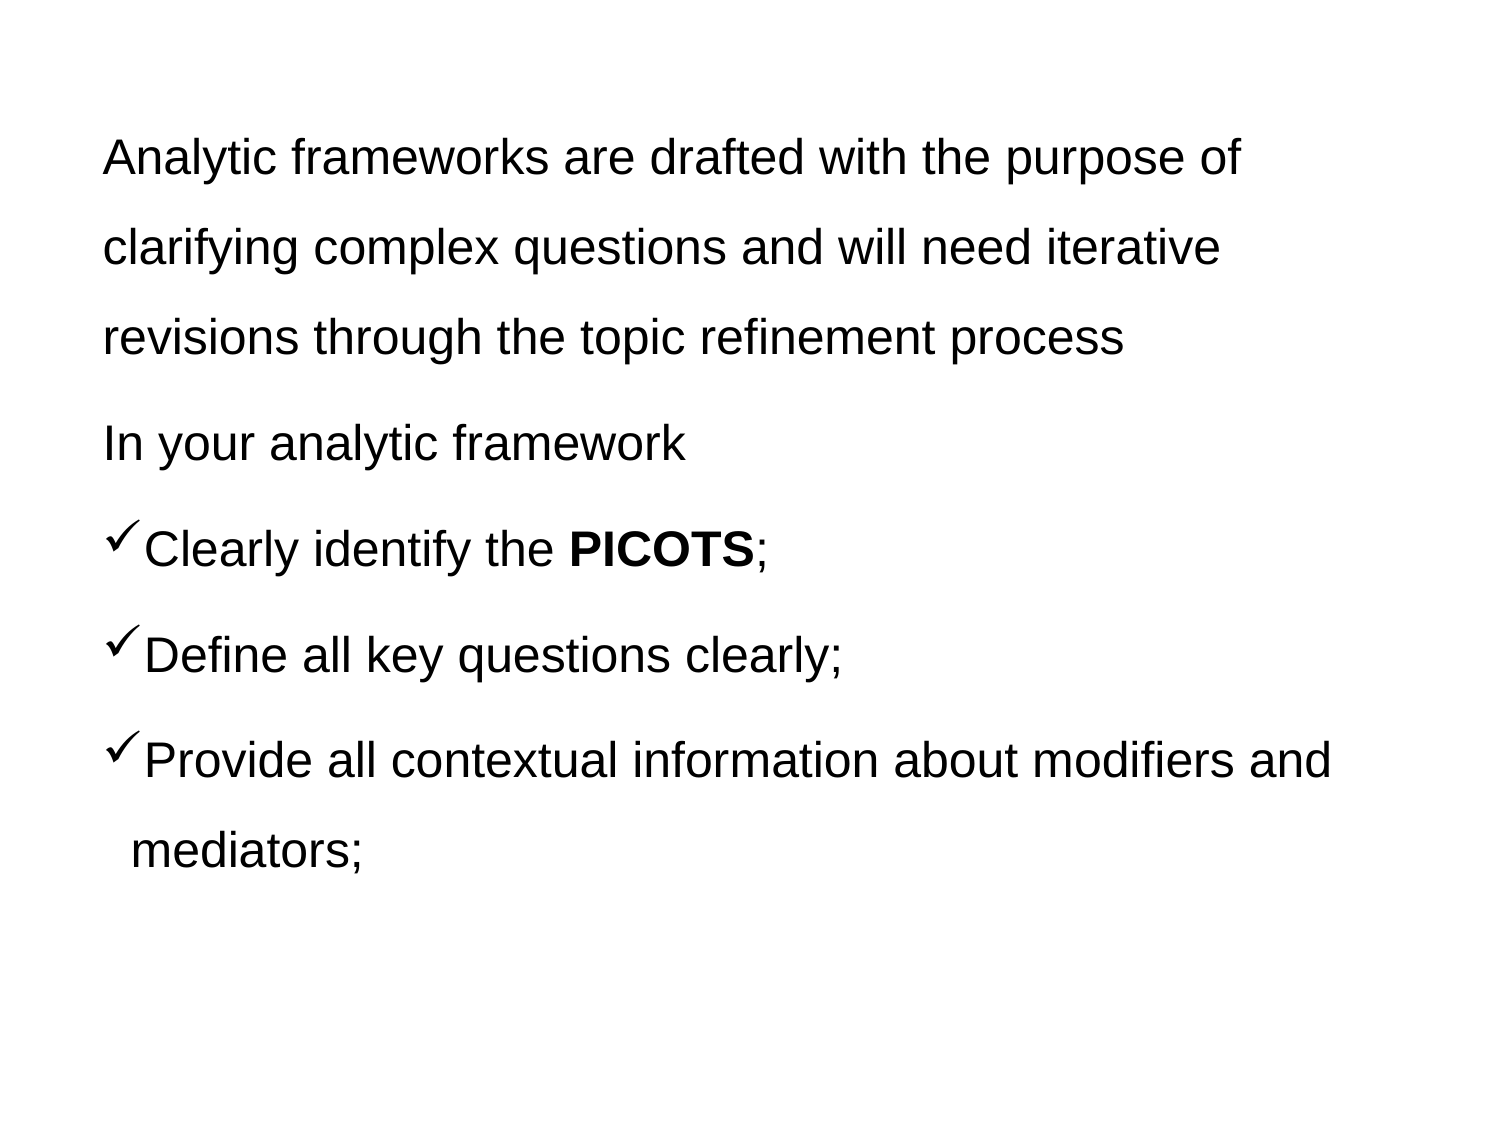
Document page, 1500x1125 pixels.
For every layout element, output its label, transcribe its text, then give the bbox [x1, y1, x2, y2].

list Analytic frameworks are drafted with the purpose of clarifying complex questions and will need iterative revisions through the topic refinement process In your analytic framework Clearly identify the PICOTS; Define all key questions clearly; Provide all contextual information about modifiers and mediators; [87, 87, 1438, 1013]
